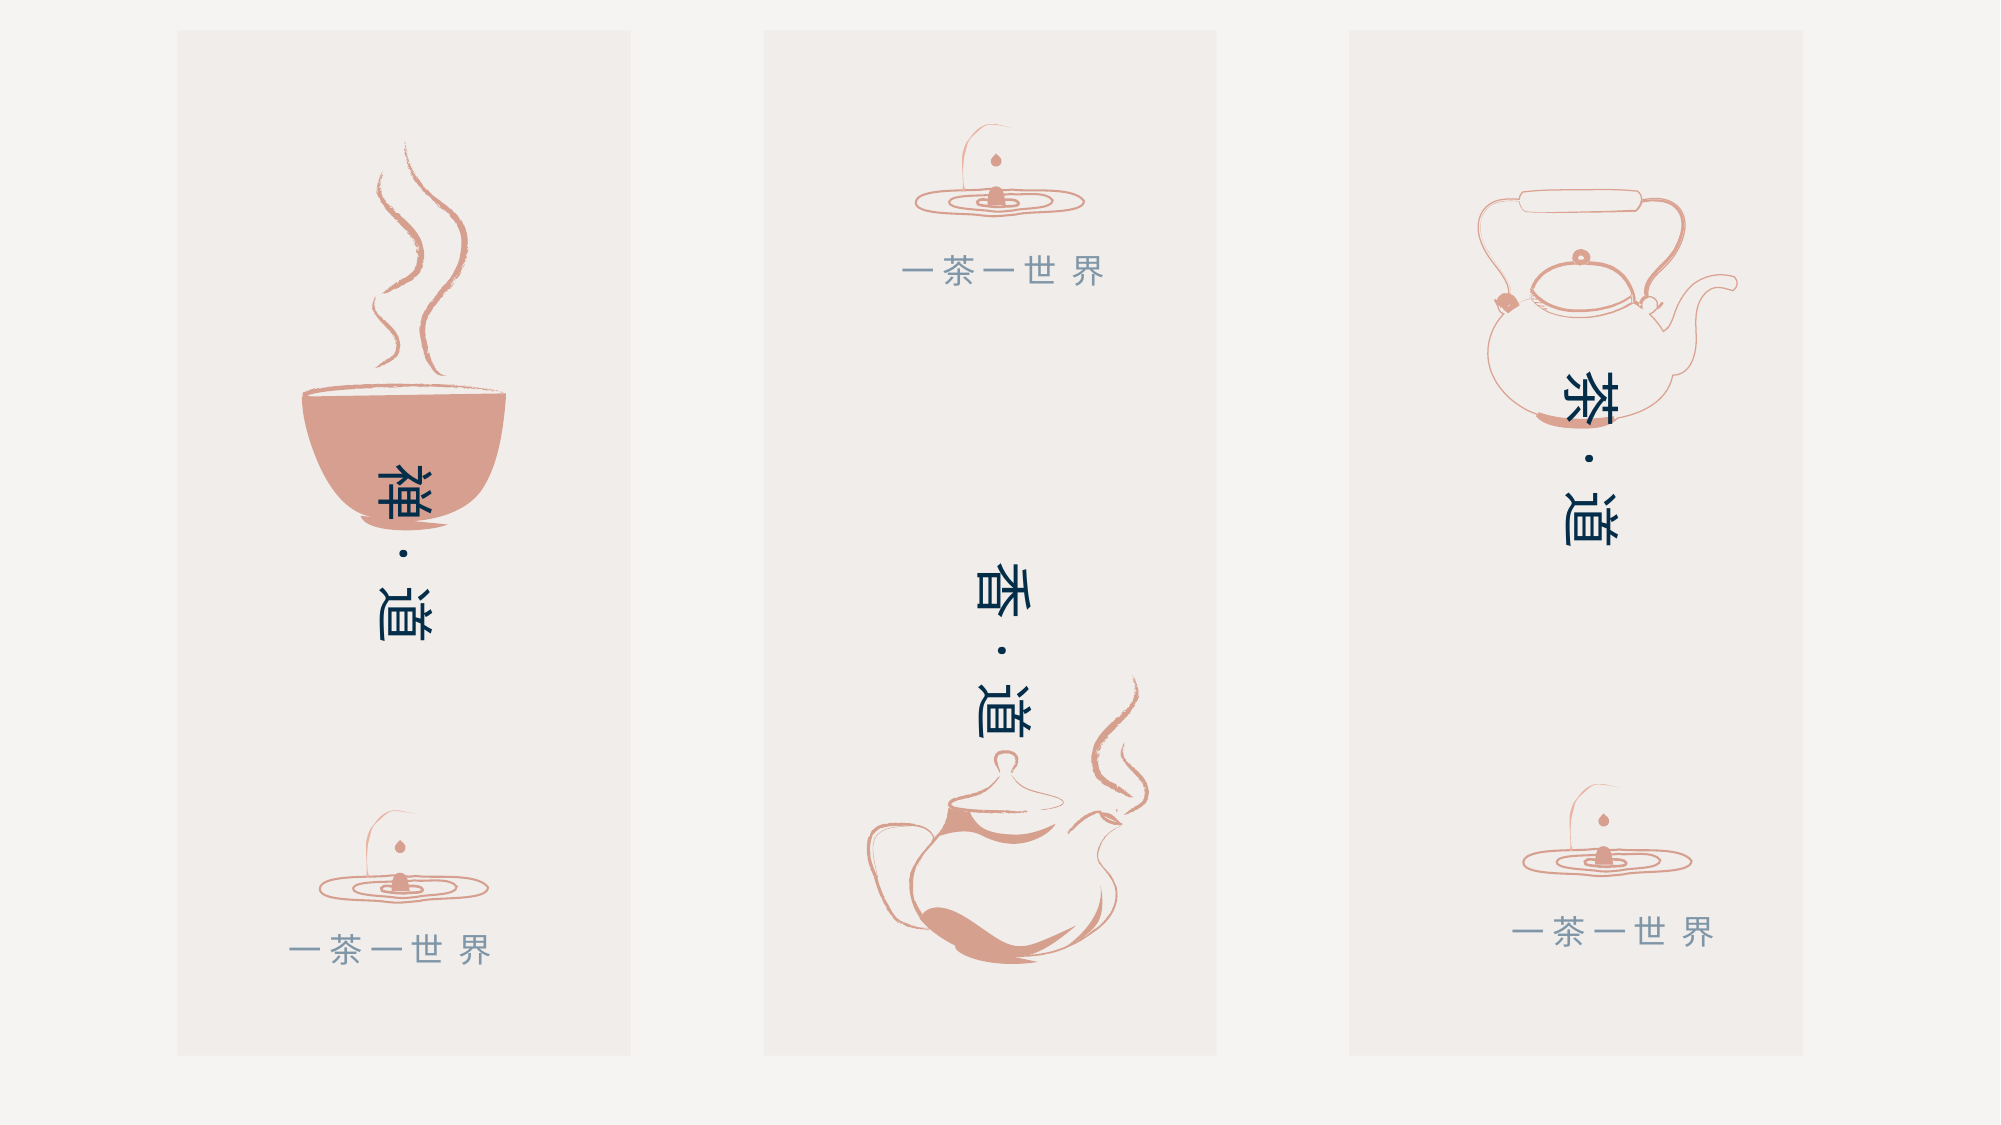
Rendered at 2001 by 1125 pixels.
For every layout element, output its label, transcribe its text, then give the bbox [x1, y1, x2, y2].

text_box 茶·道 [1534, 429, 1635, 506]
picture [301, 135, 507, 531]
text_box [762, 29, 1218, 1057]
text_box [1523, 784, 1692, 877]
picture [866, 673, 1149, 964]
picture [1477, 188, 1738, 429]
text_box 香·道 [946, 546, 1048, 687]
text_box 一 茶 一 世 界 [1496, 903, 1731, 959]
text_box 禅·道 [348, 531, 450, 600]
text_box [915, 124, 1084, 217]
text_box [319, 810, 489, 903]
text_box 一 茶 一 世 界 [274, 921, 508, 977]
text_box [176, 29, 632, 1057]
text_box 一 茶 一 世 界 [886, 242, 1121, 298]
text_box [1348, 29, 1804, 1057]
